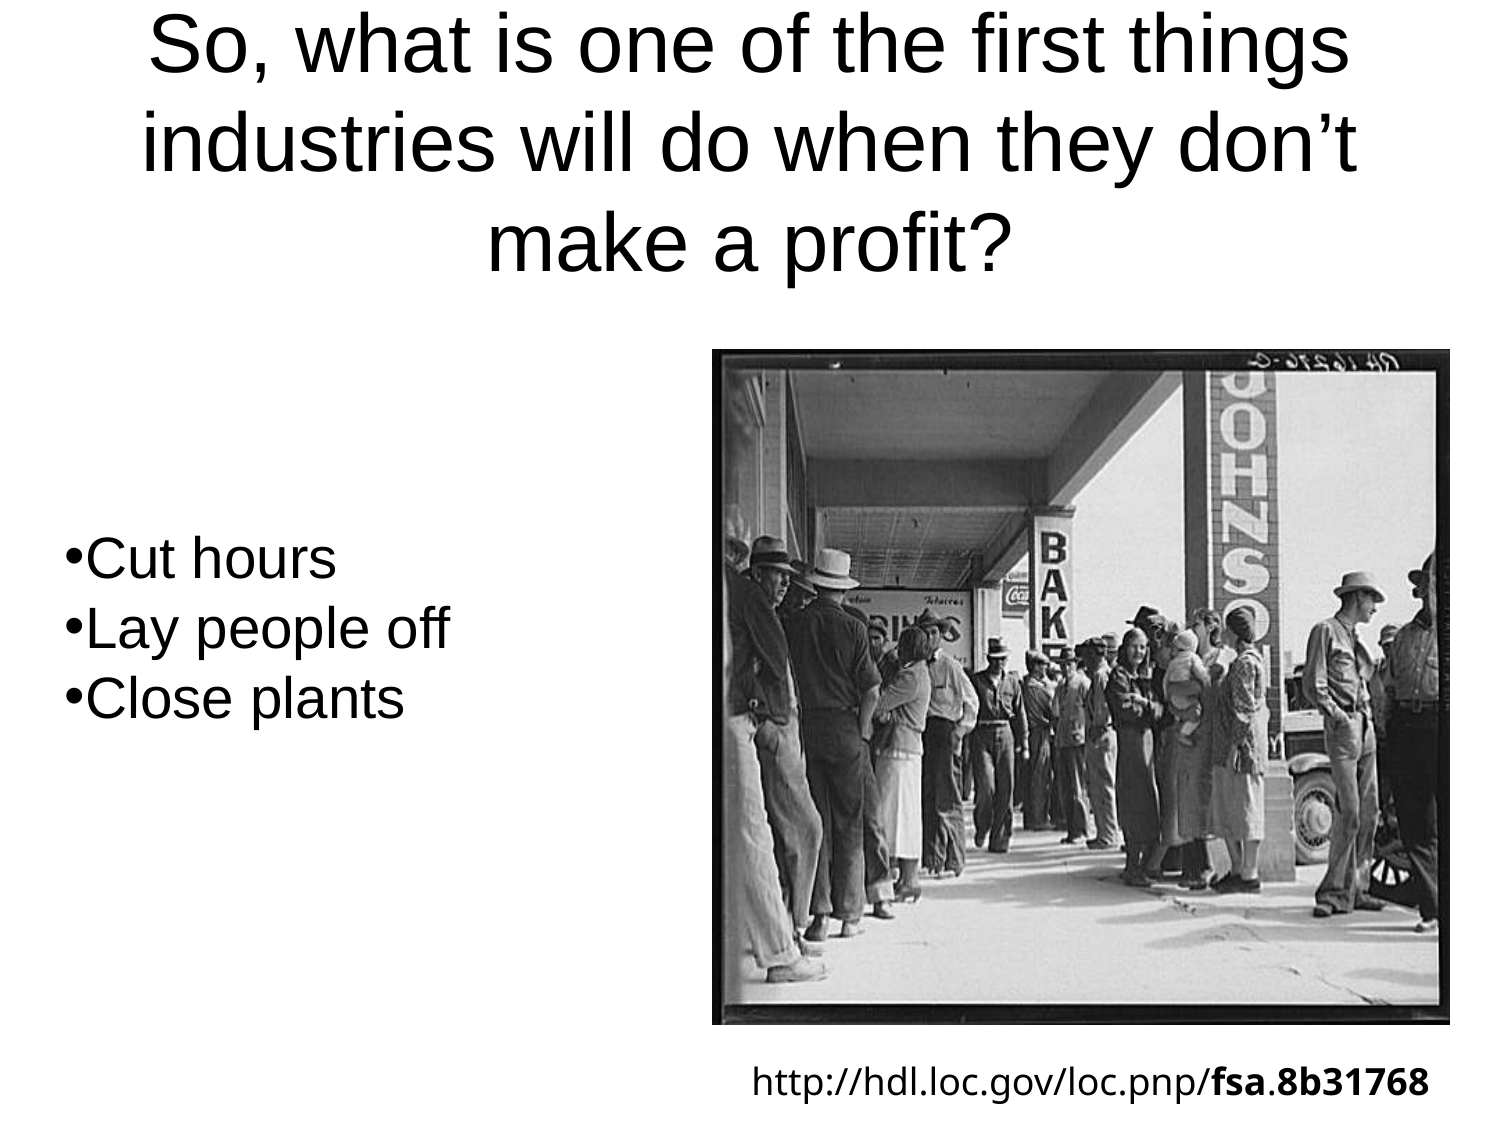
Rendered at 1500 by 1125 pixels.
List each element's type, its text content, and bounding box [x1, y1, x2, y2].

text_box Cut hours Lay people off Close plants [49, 512, 707, 838]
picture [712, 349, 1451, 1026]
text_box http://hdl.loc.gov/loc.pnp/fsa.8b31768 [736, 1050, 1450, 1111]
text_box So, what is one of the first things industries will do when they don’t make a profit? [74, 0, 1425, 297]
